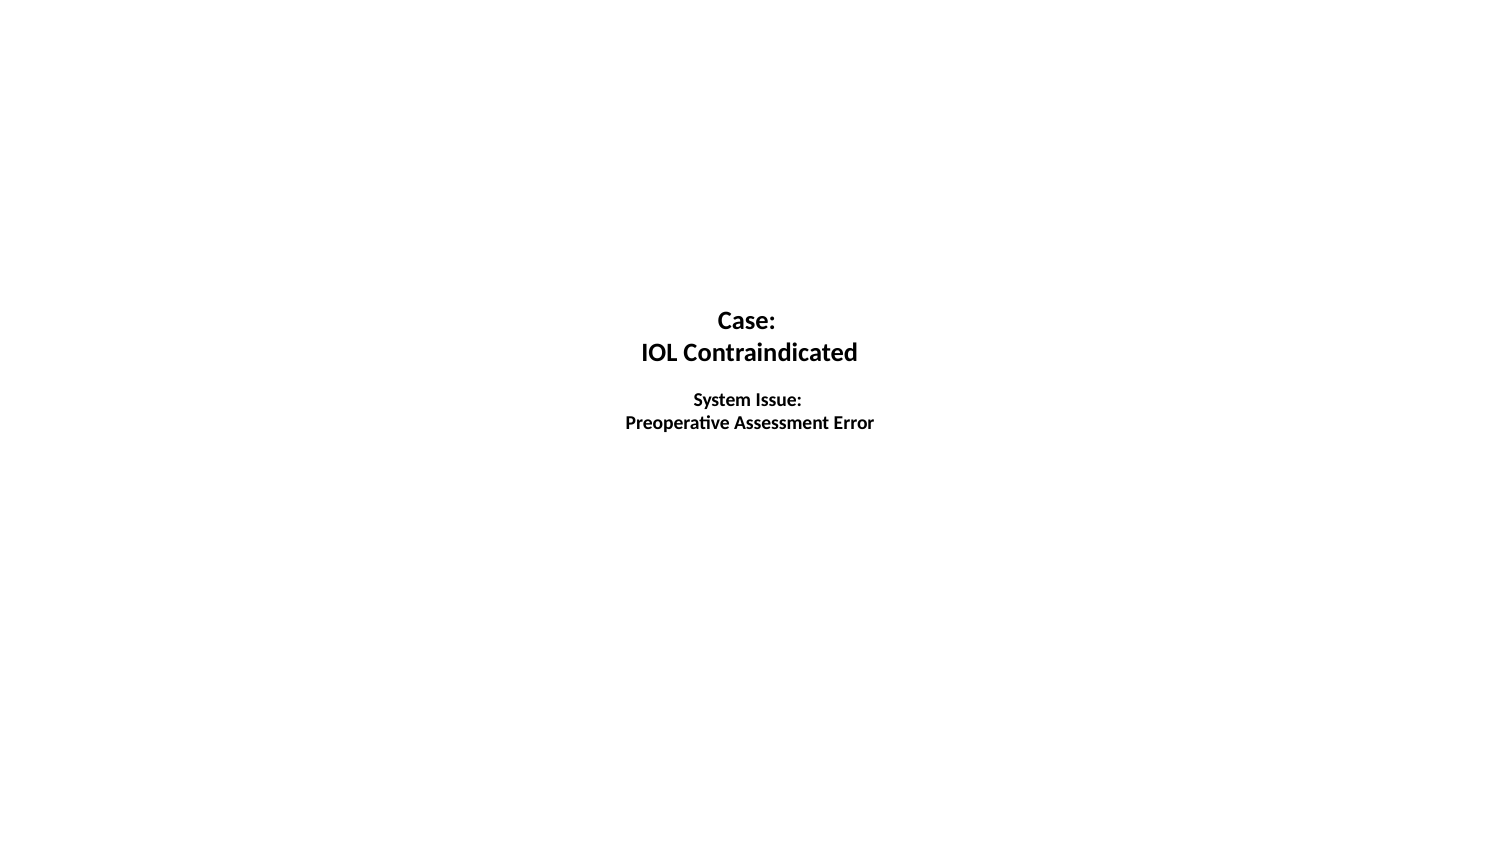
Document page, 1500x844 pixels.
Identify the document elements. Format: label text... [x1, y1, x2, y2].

title Case: IOL Contraindicated System Issue: Preoperative Assessment Error [112, 262, 1388, 443]
